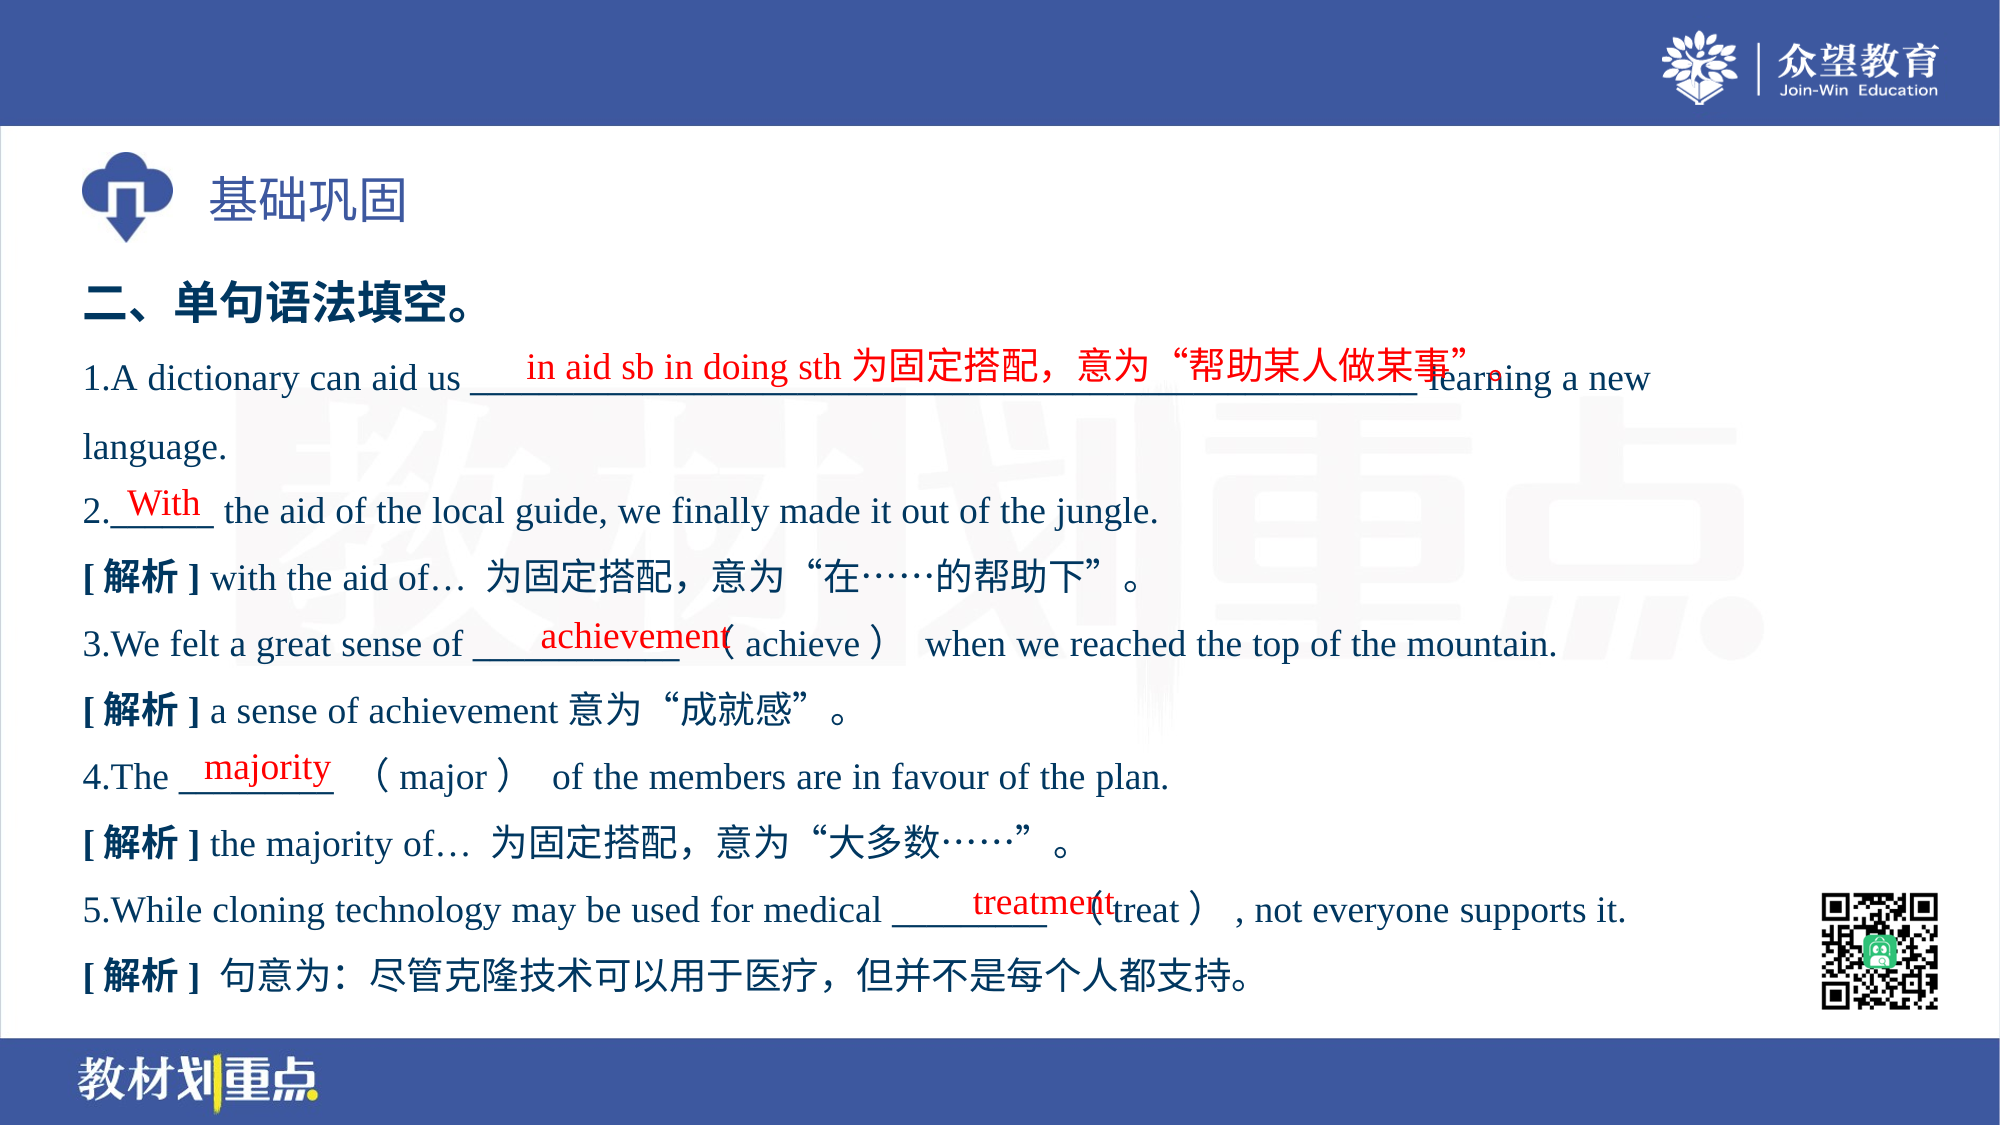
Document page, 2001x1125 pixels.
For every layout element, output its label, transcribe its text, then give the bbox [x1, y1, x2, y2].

text_box 二、单句语法填空。 [82, 247, 1817, 329]
text_box 5.While cloning technology may be used for medical _________ （treat）, not everyone supports it. [82, 865, 1817, 924]
text_box [解析] with the aid of… 为固定搭配，意为“在……的帮助下”。 [82, 533, 1817, 591]
text_box 4.The _________ （major） of the members are in favour of the plan. [82, 732, 1817, 791]
text_box [解析] the majority of… 为固定搭配，意为“大多数……”。 [82, 799, 1817, 857]
text_box 1.A dictionary can aid us _______________________________________________________ learning a new language. 2.______ the aid of the local guide, we finally made it out of the jungle. [82, 329, 1817, 525]
text_box achievement [527, 591, 745, 650]
text_box majority [190, 722, 346, 781]
text_box in aid sb in doing sth为固定搭配，意为“帮助某人做某事”。 [515, 322, 1537, 380]
picture [0, 0, 2000, 1125]
text_box [解析] 句意为：尽管克隆技术可以用于医疗，但并不是每个人都支持。 [82, 932, 1817, 990]
text_box treatment [959, 857, 1129, 916]
text_box [解析] a sense of achievement意为“成就感”。 [82, 666, 1817, 724]
text_box With [113, 458, 215, 517]
text_box 3.We felt a great sense of ____________ （achieve） when we reached the top of the mountain. [82, 599, 1817, 658]
